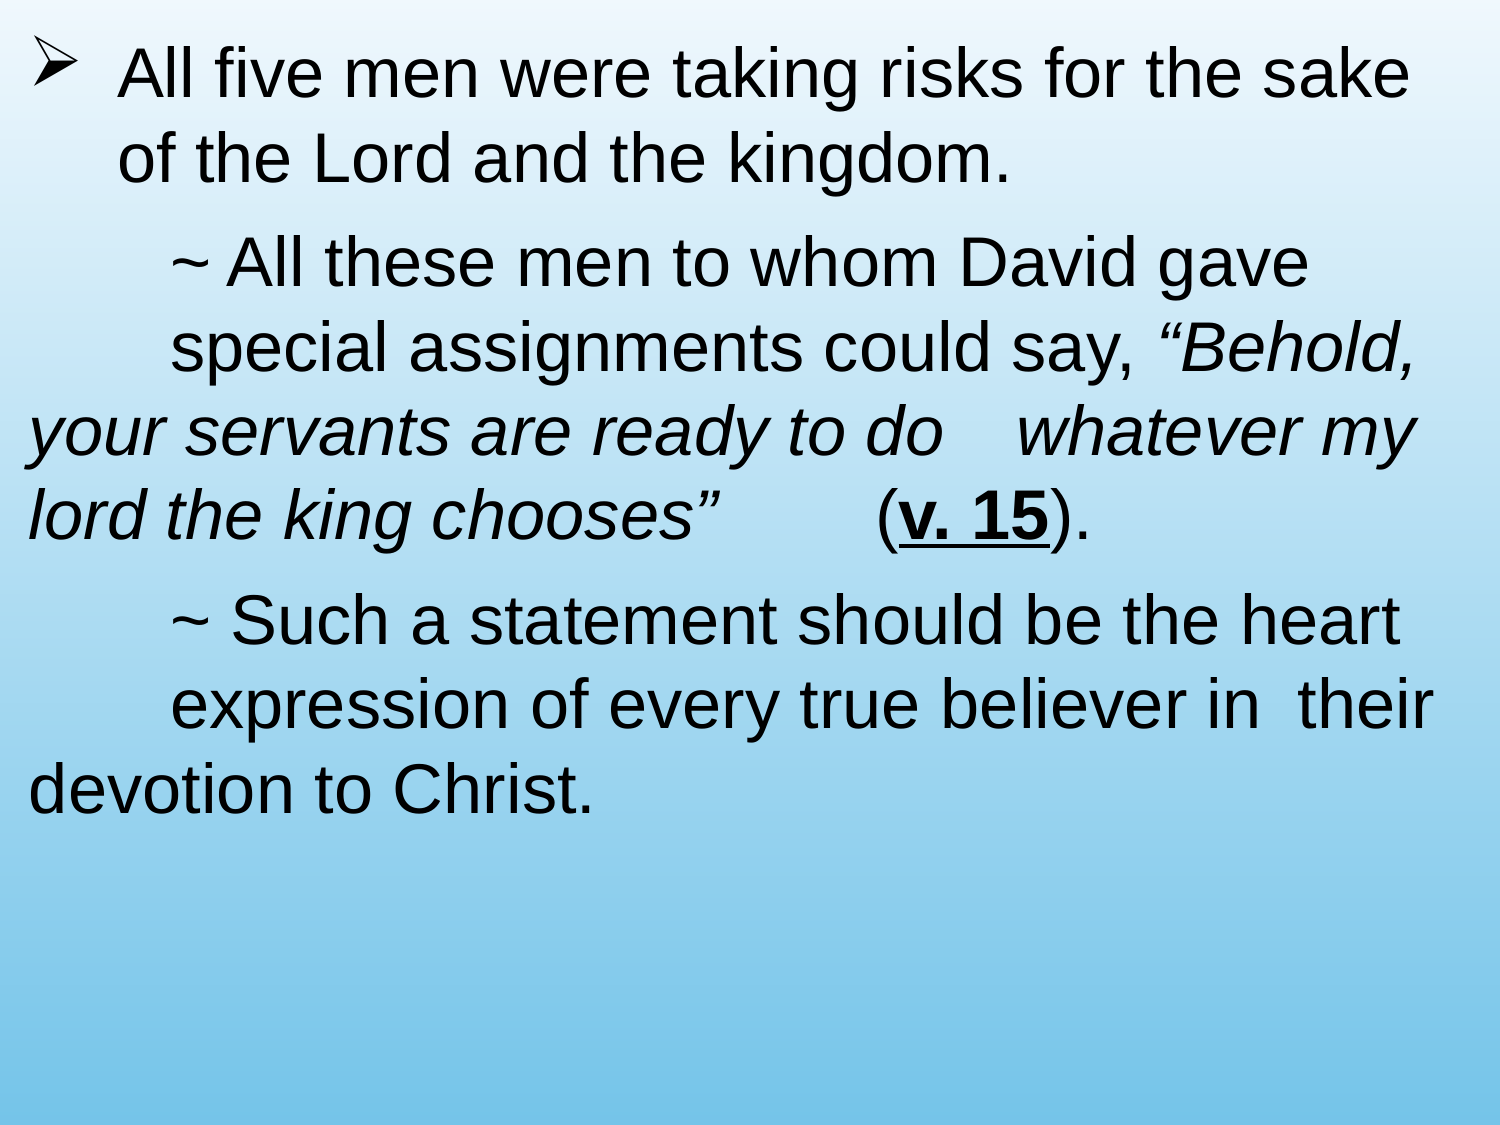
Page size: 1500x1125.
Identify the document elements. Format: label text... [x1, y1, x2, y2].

subtitle All five men were taking risks for the sake of the Lord and the kingdom. ~ All these men to whom David gave special assignments could say, “Behold, your servants are ready to do whatever my lord the king chooses” (v. 15). ~ Such a statement should be the heart expression of every true believer in their devotion to Christ. [13, 20, 1486, 1108]
